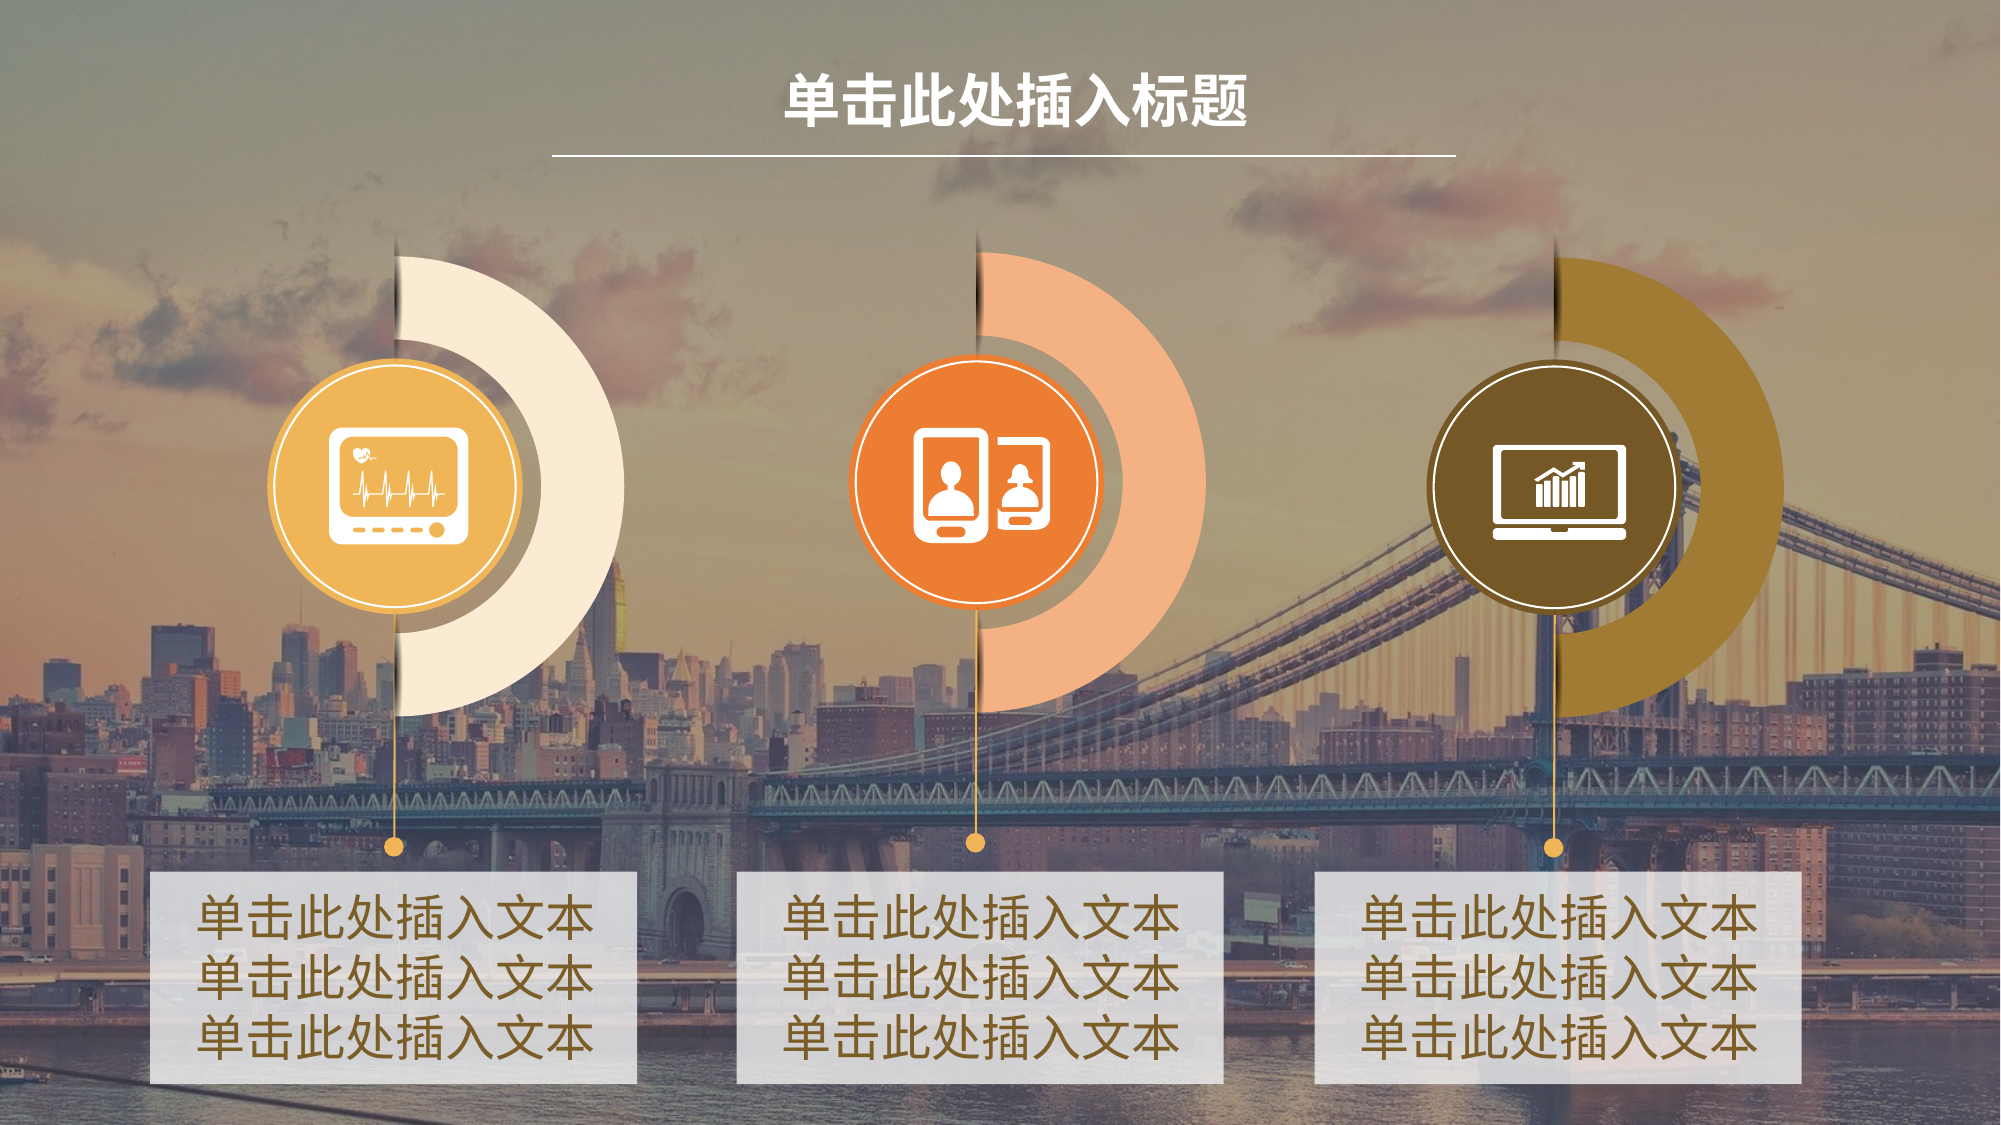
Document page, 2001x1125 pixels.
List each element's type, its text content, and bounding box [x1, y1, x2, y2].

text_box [736, 871, 1224, 1085]
text_box [0, 0, 2000, 1125]
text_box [1426, 232, 1784, 857]
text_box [267, 231, 625, 856]
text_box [1314, 871, 1802, 1085]
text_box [848, 227, 1206, 852]
text_box 单击此处插入标题 [767, 56, 1264, 142]
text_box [150, 871, 638, 1085]
